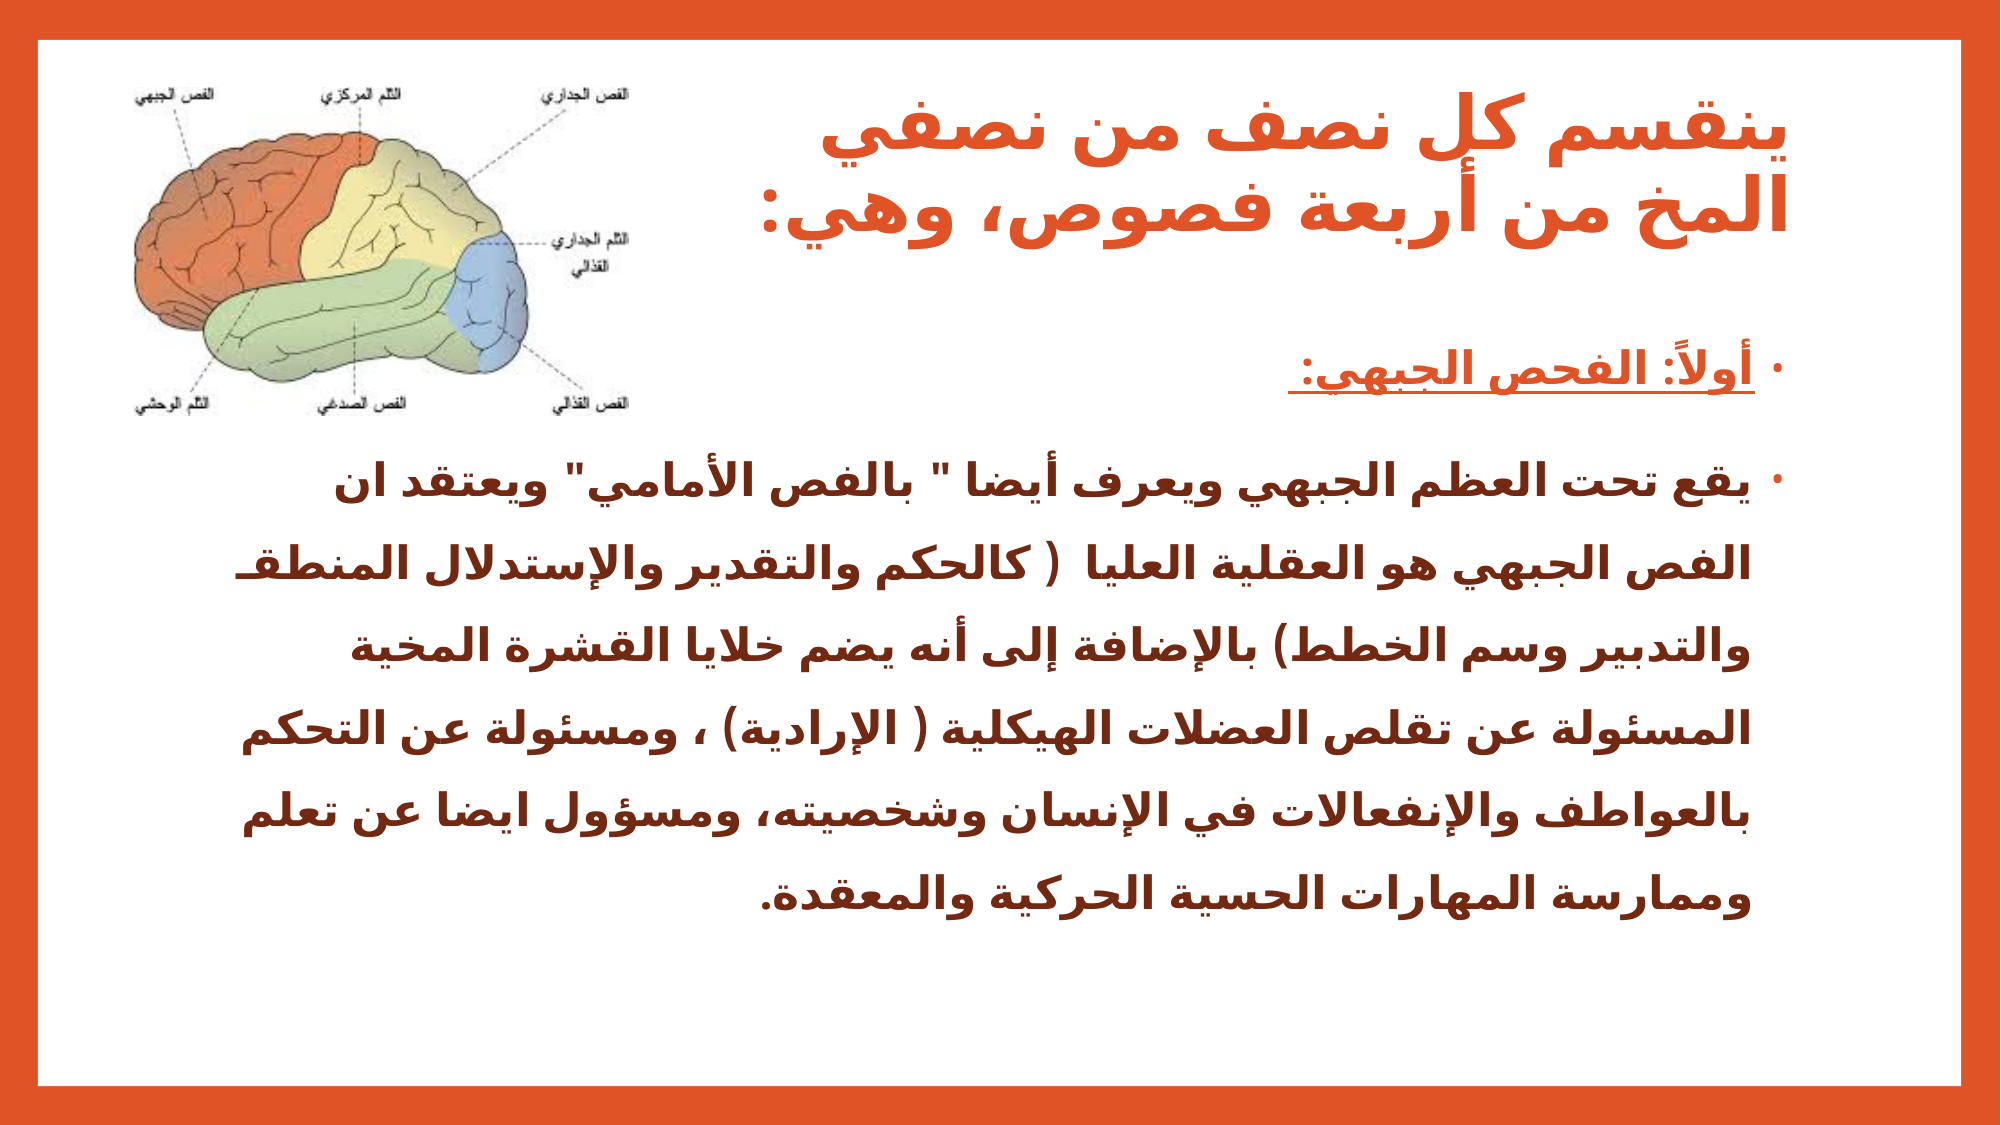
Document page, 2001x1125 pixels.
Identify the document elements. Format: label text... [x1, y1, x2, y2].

picture [133, 87, 630, 416]
title ينقسم كل نصف من نصفي المخ من أربعة فصوص، وهي: [661, 99, 1808, 323]
list أولاً: الفحص الجبهي: يقع تحت العظم الجبهي ويعرف أيضا " بالفص الأمامي" ويعتقد ان الفص الجبهي هو العقلية العليا ( كالحكم والتقدير والإستدلال المنطقـ والتدبير وسم الخطط) بالإضافة إلى أنه يضم خلايا القشرة المخية المسئولة عن تقلص العضلات الهيكلية ( الإرادية) ، ومسئولة عن التحكم بالعواطف والإنفعالات في الإنسان وشخصيته، ومسؤول ايضا عن تعلم وممارسة المهارات الحسية الحركية والمعقدة. [187, 337, 1808, 1000]
